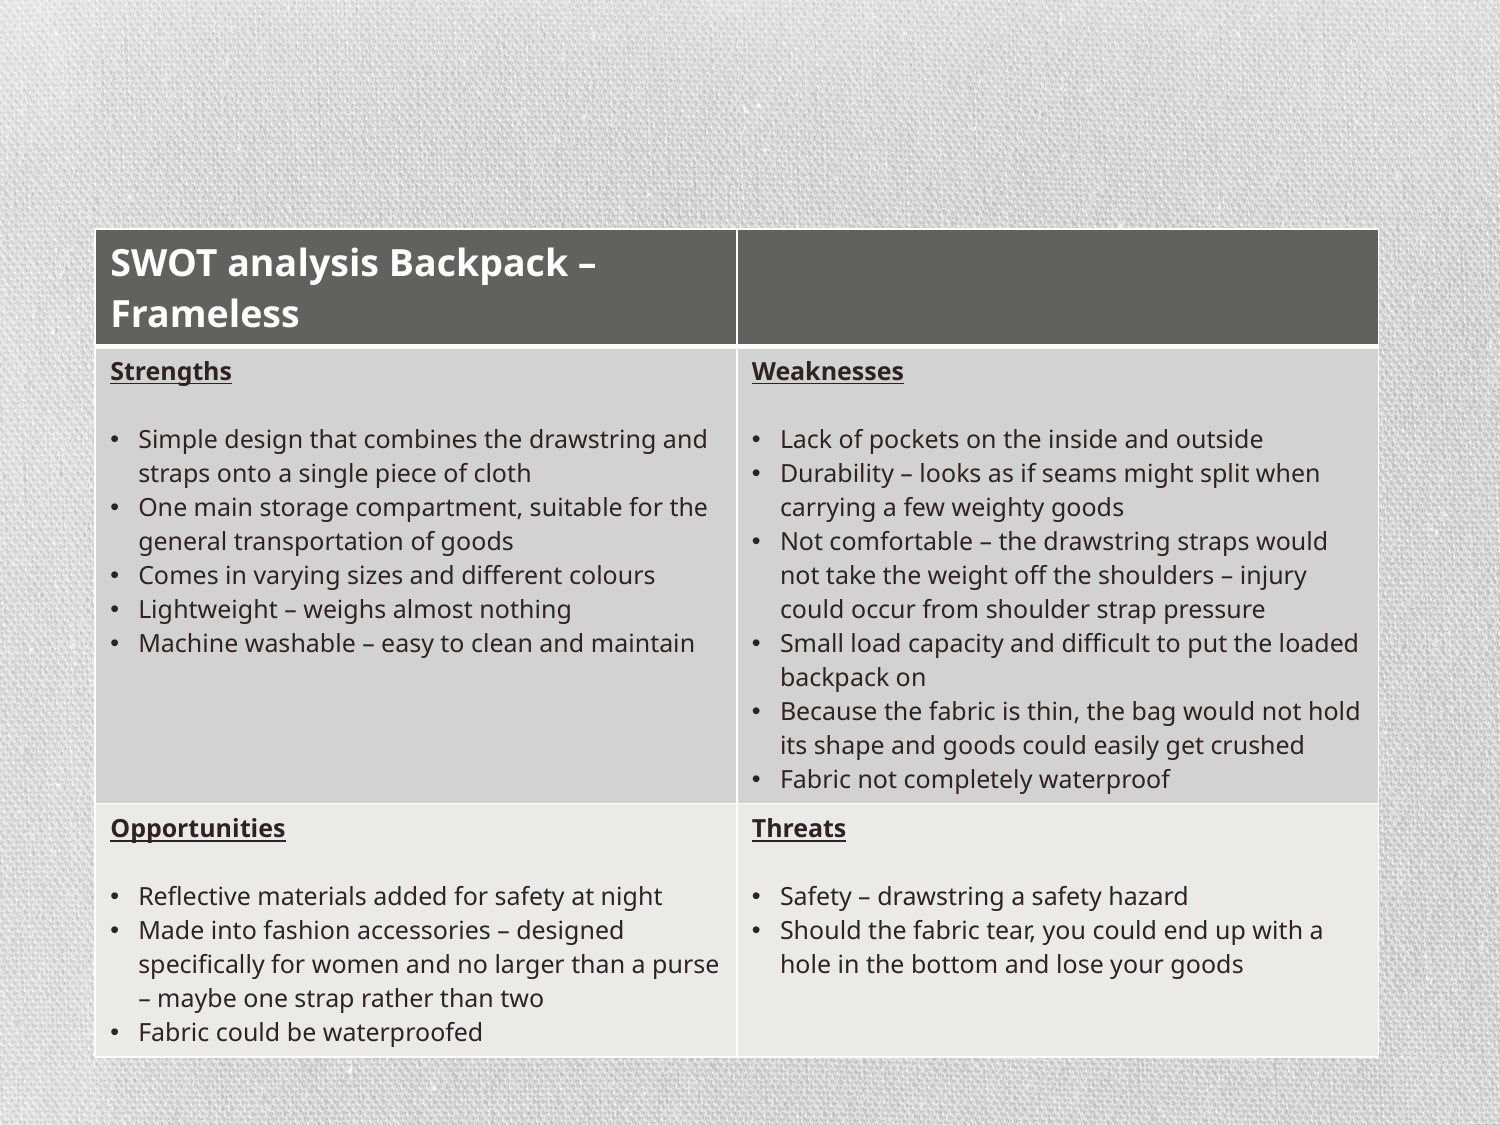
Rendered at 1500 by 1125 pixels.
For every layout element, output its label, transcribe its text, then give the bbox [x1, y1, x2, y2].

table_cell Strengths Simple design that combines the drawstring and straps onto a single piece of cloth One main storage compartment, suitable for the general transportation of goods Comes in varying sizes and different colours Lightweight – weighs almost nothing Machine washable – easy to clean and maintain [96, 349, 736, 803]
table_header SWOT analysis Backpack – Frameless [96, 230, 736, 344]
table_cell Opportunities Reflective materials added for safety at night Made into fashion accessories – designed specifically for women and no larger than a purse – maybe one strap rather than two Fabric could be waterproofed [96, 804, 736, 1056]
table_cell Weaknesses Lack of pockets on the inside and outside Durability – looks as if seams might split when carrying a few weighty goods Not comfortable – the drawstring straps would not take the weight off the shoulders – injury could occur from shoulder strap pressure Small load capacity and difficult to put the loaded backpack on Because the fabric is thin, the bag would not hold its shape and goods could easily get crushed Fabric not completely waterproof [738, 349, 1378, 803]
table_header [738, 230, 1378, 344]
table_cell Threats Safety – drawstring a safety hazard Should the fabric tear, you could end up with a hole in the bottom and lose your goods [738, 804, 1378, 1056]
